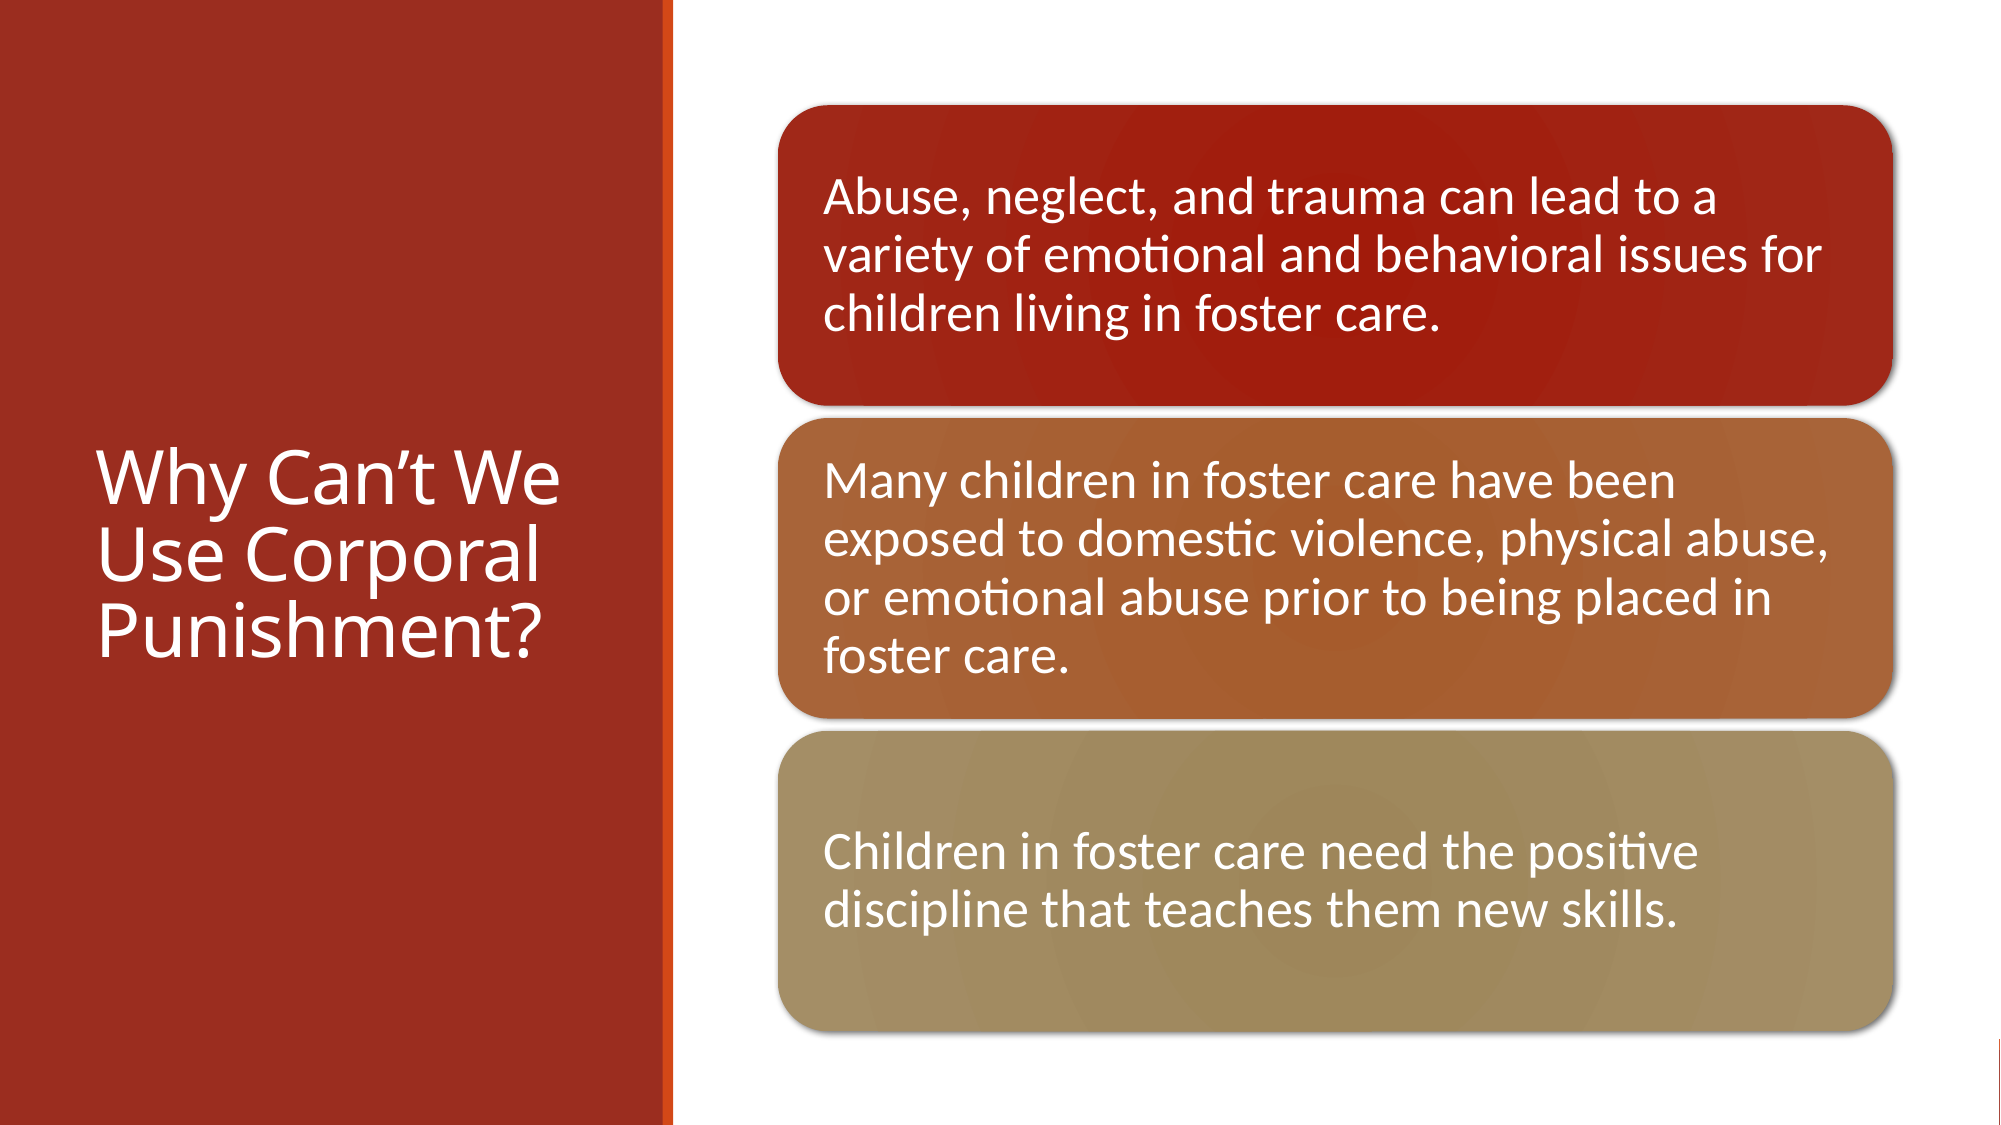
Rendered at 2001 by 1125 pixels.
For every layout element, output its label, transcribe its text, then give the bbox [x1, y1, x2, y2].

text_box [0, 0, 661, 1125]
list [777, 104, 1894, 1033]
text_box [674, 0, 2000, 1125]
title Why Can’t We Use Corporal Punishment? [80, 84, 587, 1032]
text_box [661, 0, 674, 1125]
